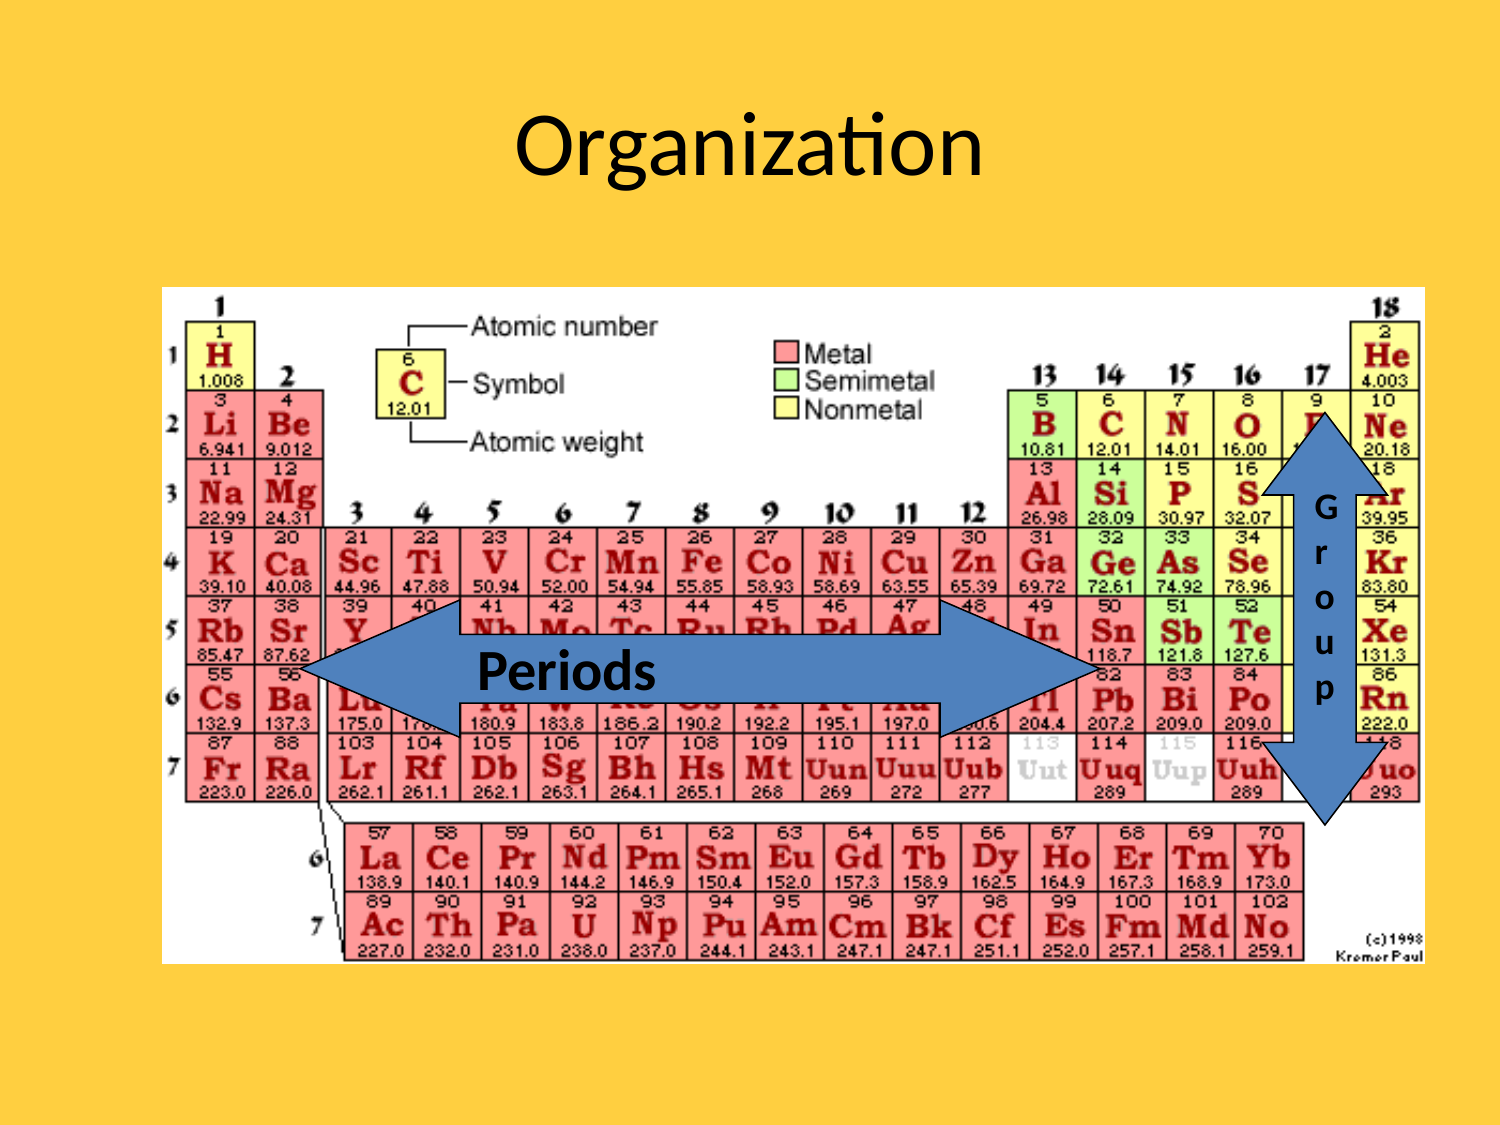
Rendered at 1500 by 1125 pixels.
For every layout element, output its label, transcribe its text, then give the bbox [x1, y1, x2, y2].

title Organization [75, 45, 1425, 233]
picture [162, 287, 1426, 964]
